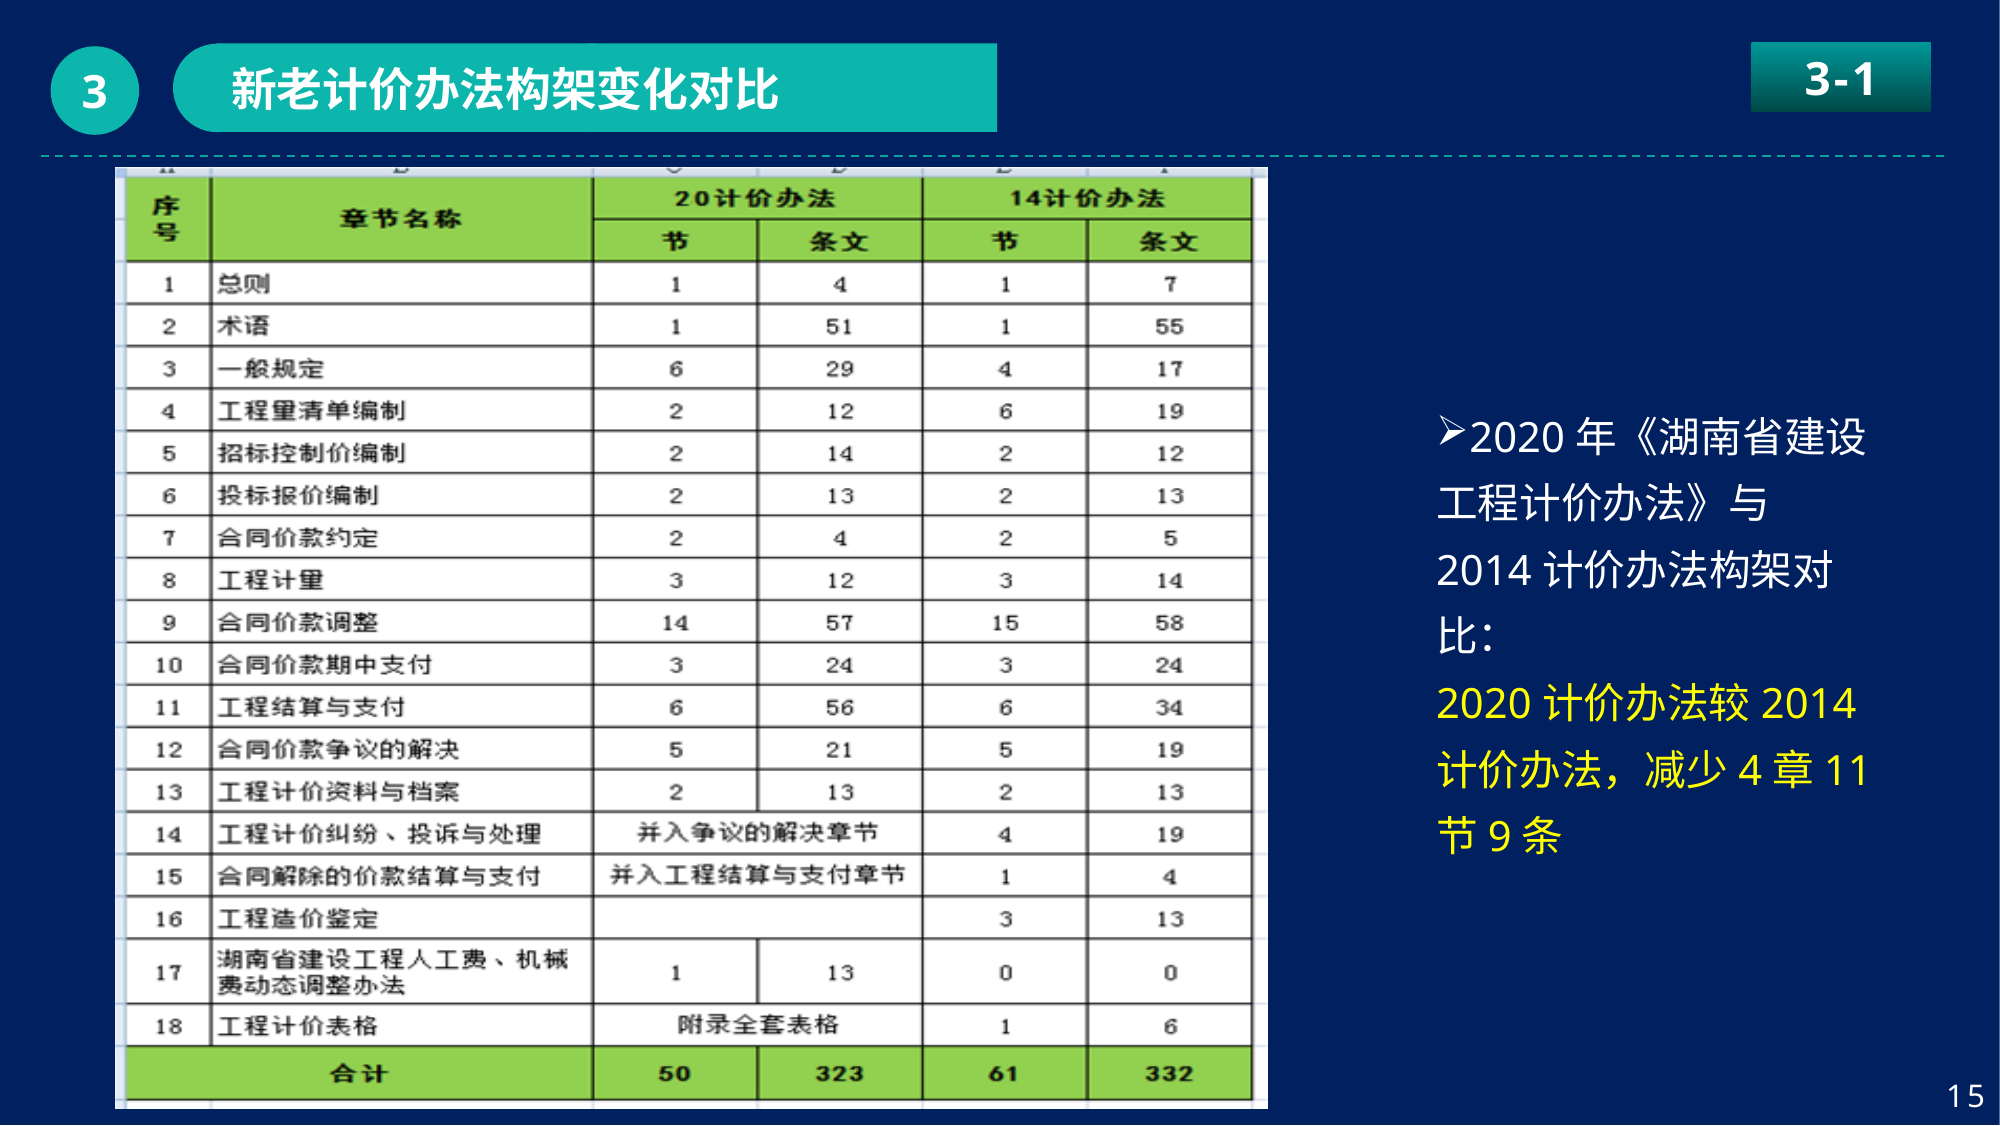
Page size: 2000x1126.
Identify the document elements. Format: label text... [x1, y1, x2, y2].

text_box 15 [1905, 1065, 2000, 1126]
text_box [40, 43, 1950, 157]
picture [115, 167, 1268, 1109]
text_box 2020年《湖南省建设工程计价办法》与2014计价办法构架对比： 2020计价办法较2014计价办法，减少4章11节9条 [1421, 386, 1891, 868]
